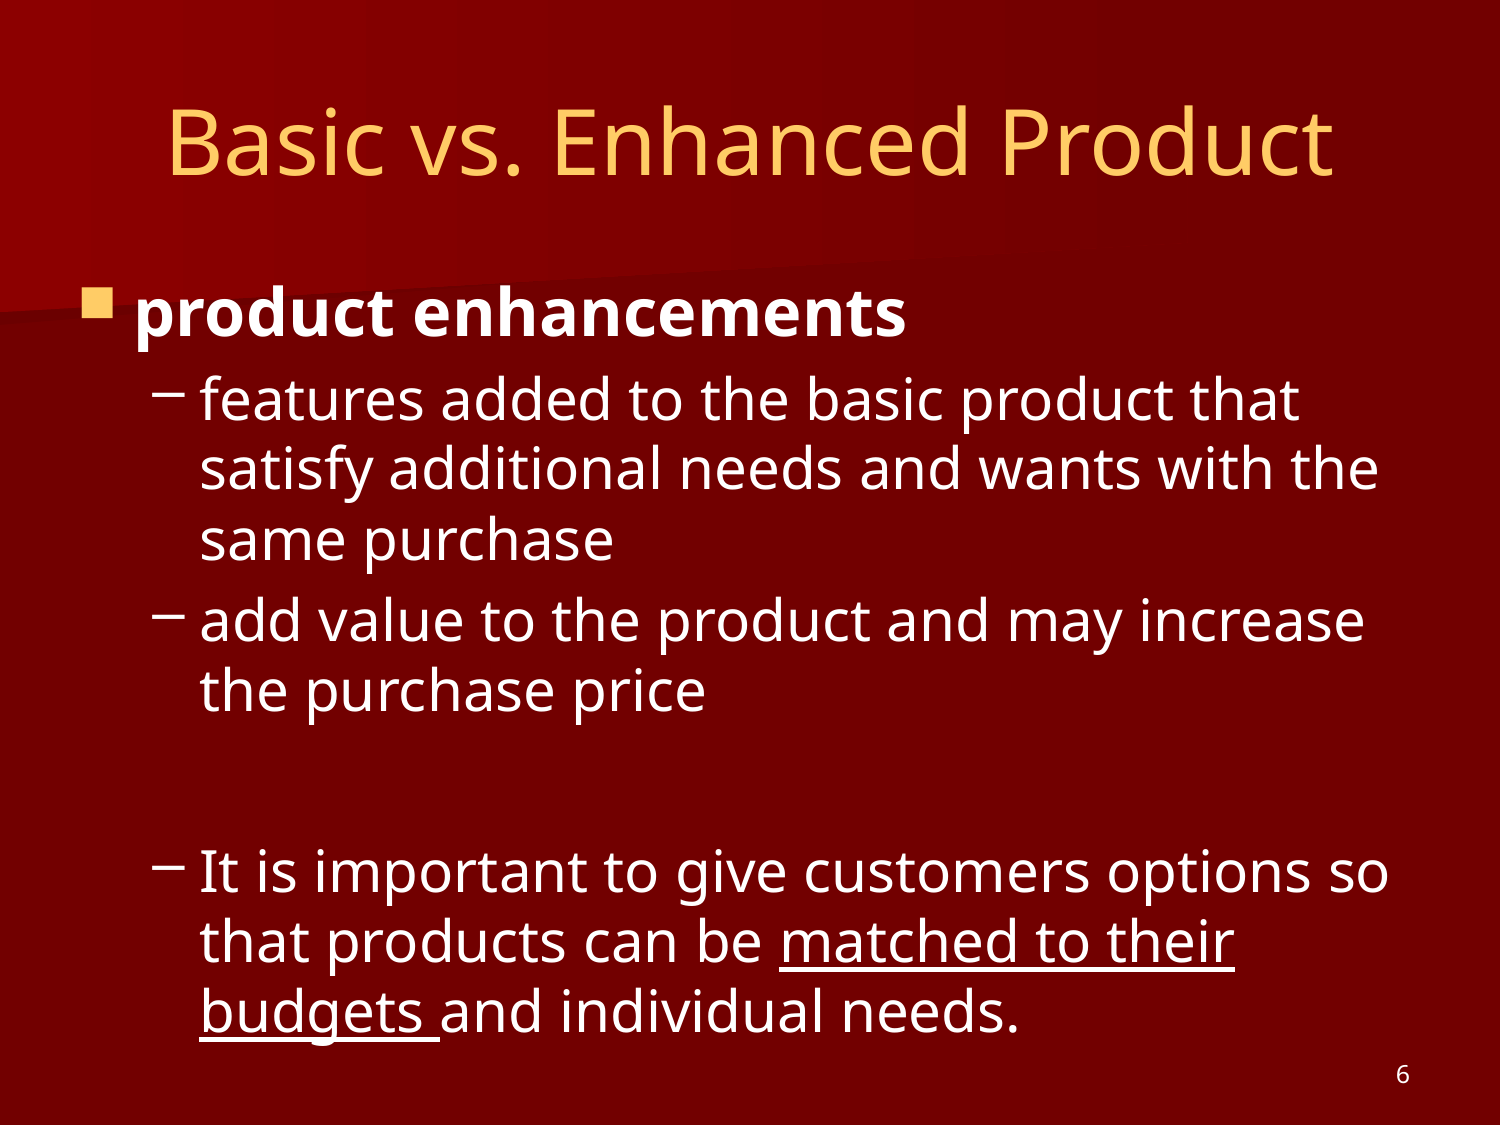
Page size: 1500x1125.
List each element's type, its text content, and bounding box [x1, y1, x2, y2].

slide_number 6 [1074, 1024, 1426, 1101]
title Basic vs. Enhanced Product [74, 44, 1426, 233]
list product enhancements features added to the basic product that satisfy additional needs and wants with the same purchase add value to the product and may increase the purchase price It is important to give customers options so that products can be matched to their budgets and individual needs. [62, 262, 1438, 1001]
